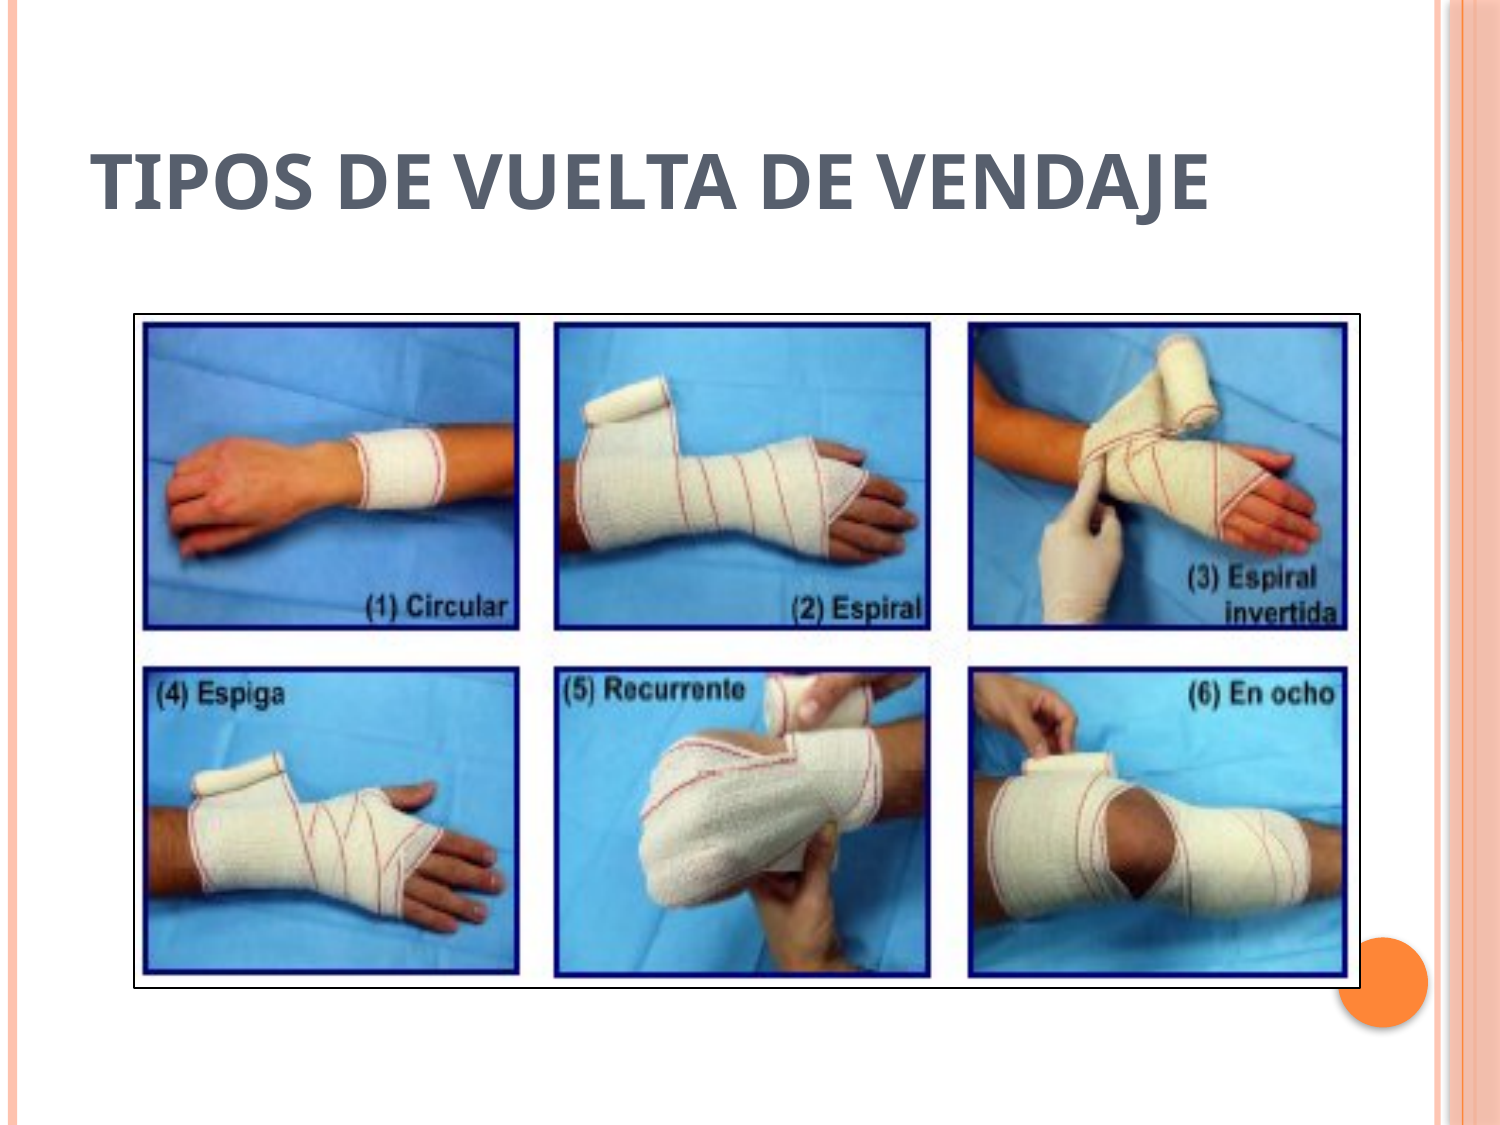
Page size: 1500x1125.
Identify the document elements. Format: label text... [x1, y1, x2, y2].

title TIPOS DE VUELTA DE VENDAJE [75, 45, 1300, 233]
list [134, 314, 1360, 988]
